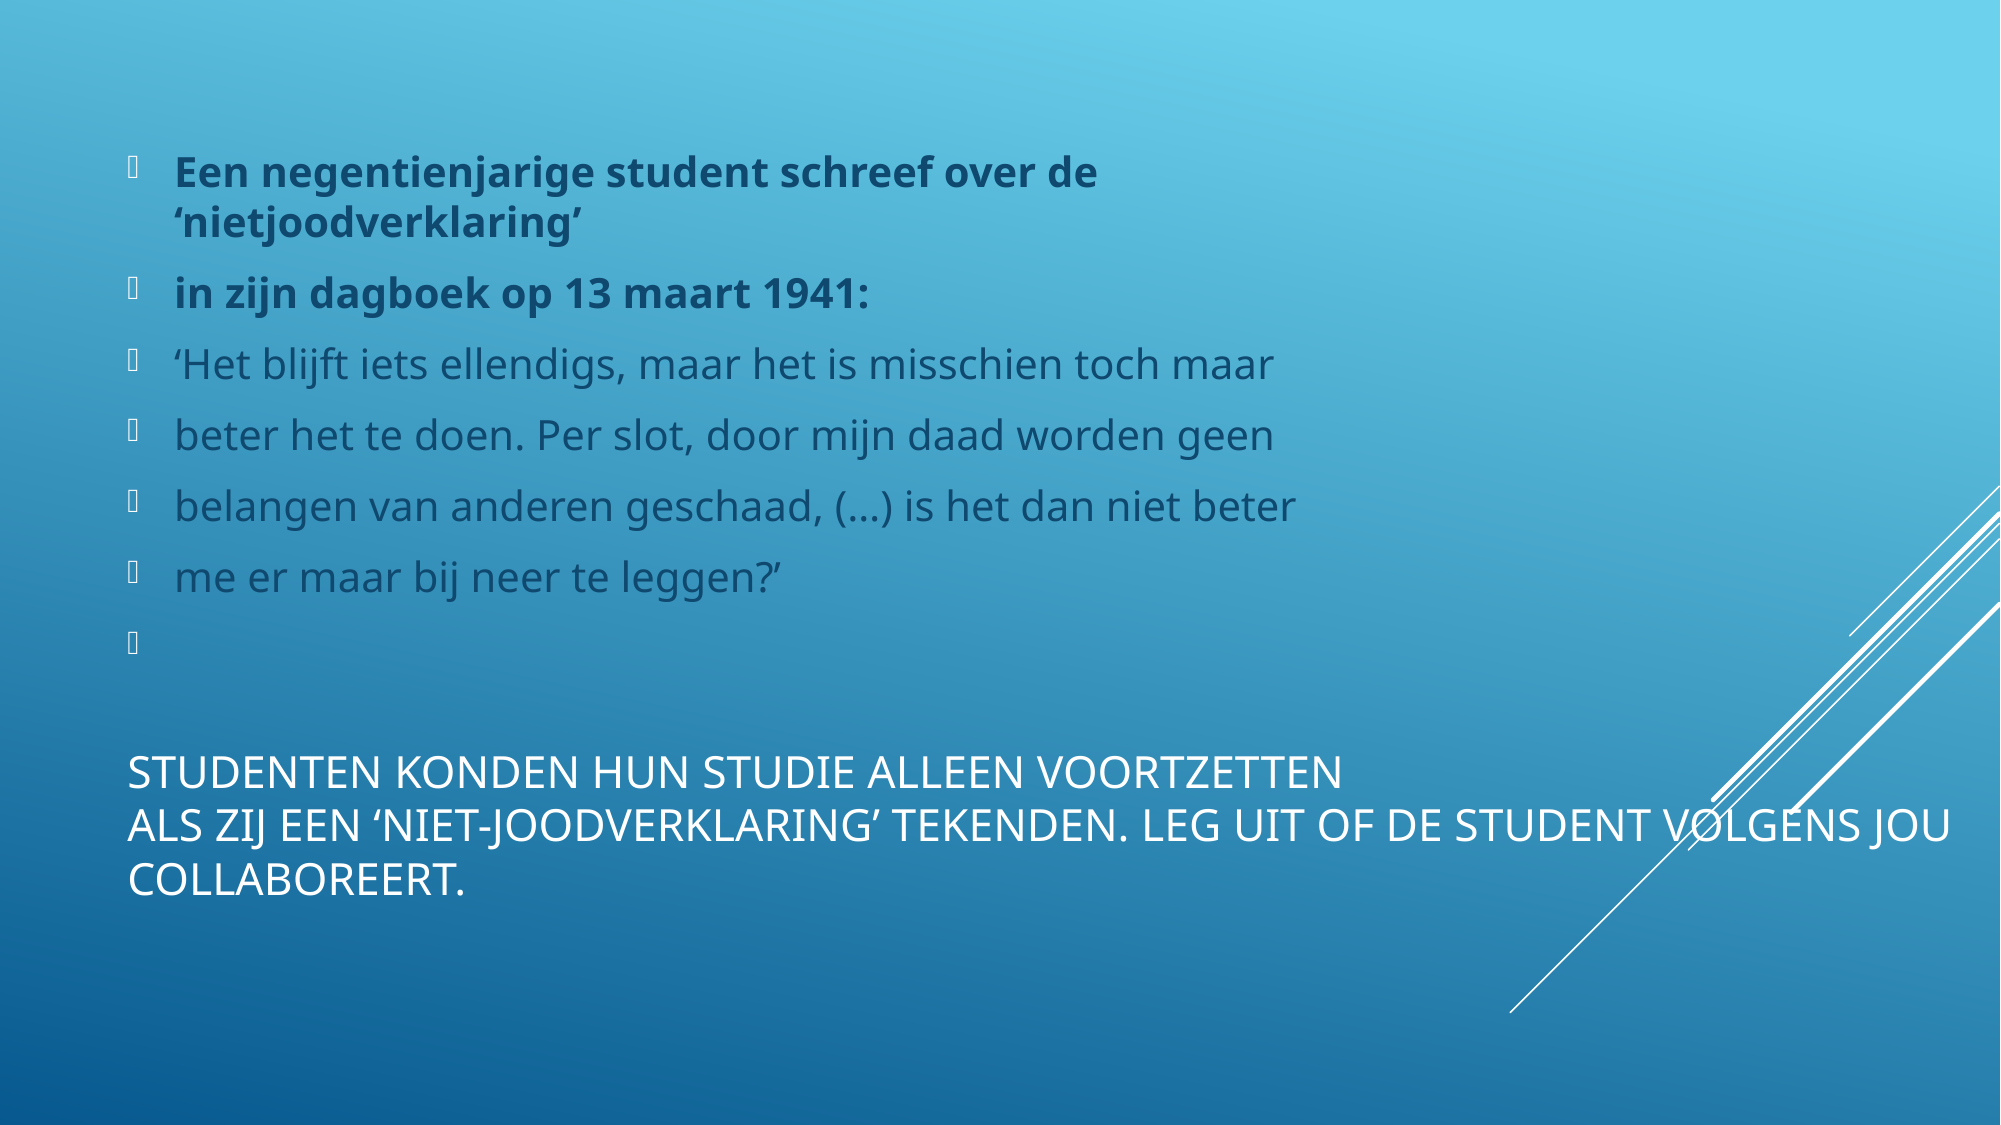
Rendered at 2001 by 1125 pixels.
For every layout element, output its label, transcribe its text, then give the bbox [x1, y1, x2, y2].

title Studenten konden hun studie alleen voortzetten als zij een ‘niet-joodverklaring’ tekenden. Leg uit of de student volgens jou collaboreert. [112, 736, 1976, 984]
list Een negentienjarige student schreef over de ‘nietjoodverklaring’ in zijn dagboek op 13 maart 1941: ‘Het blijft iets ellendigs, maar het is misschien toch maar beter het te doen. Per slot, door mijn daad worden geen belangen van anderen geschaad, (…) is het dan niet beter me er maar bij neer te leggen?’ [112, 112, 1513, 706]
